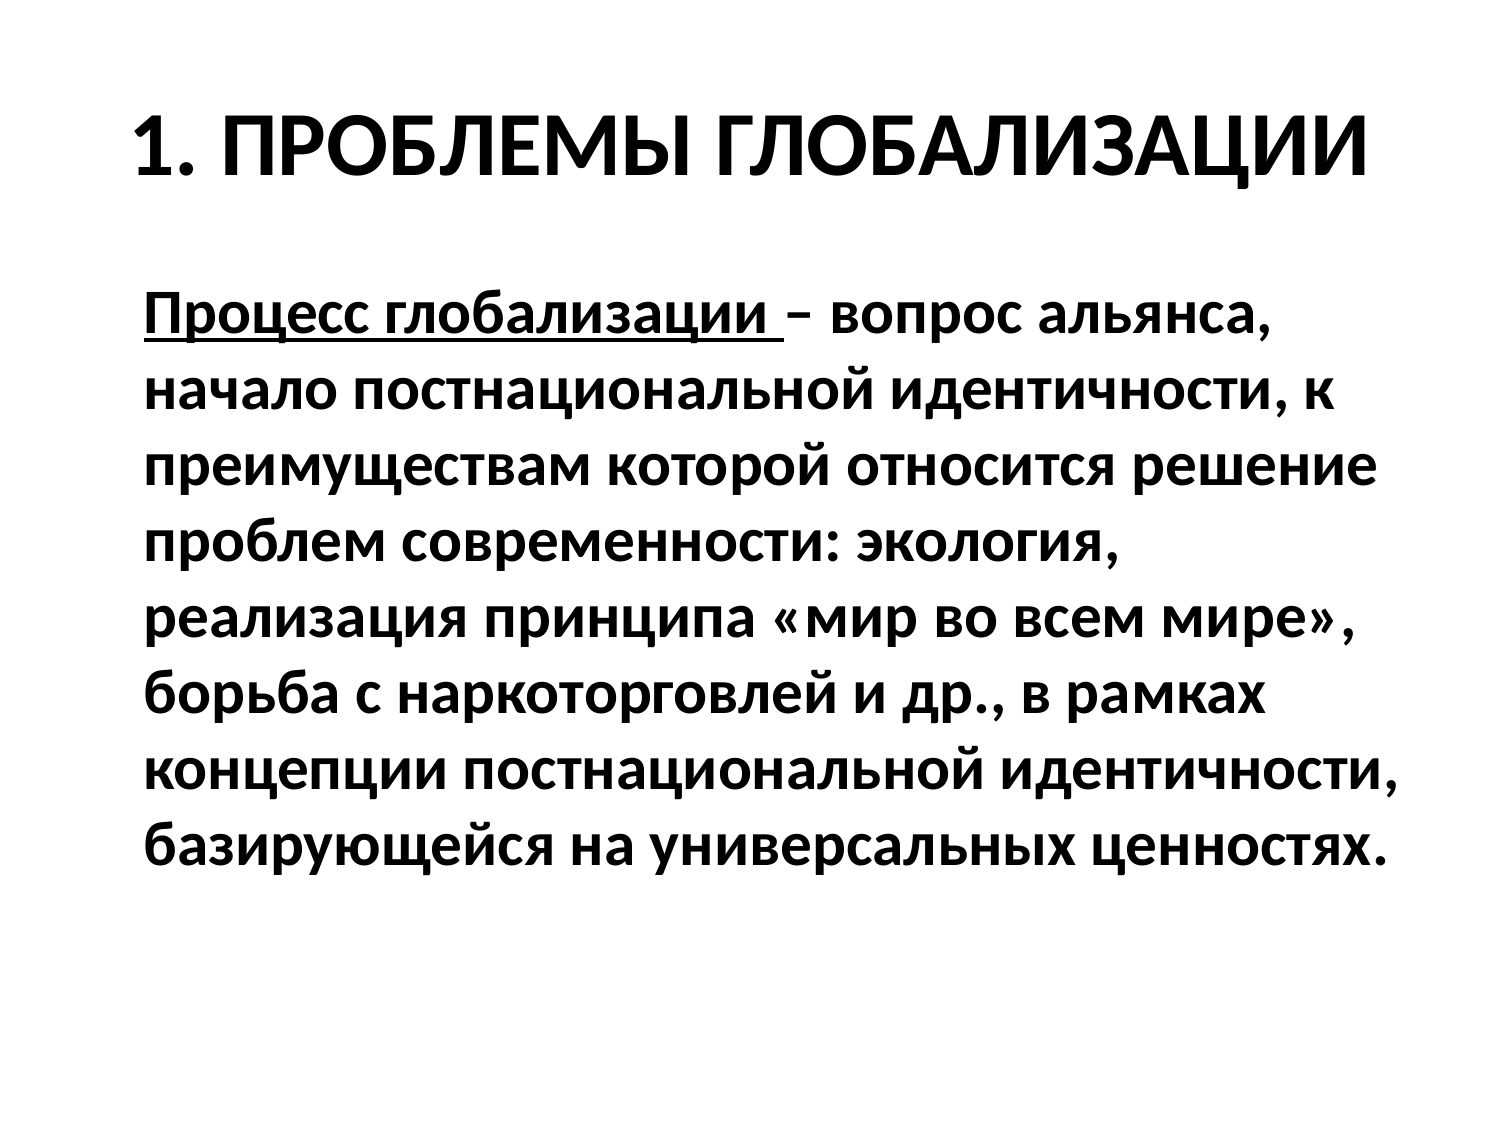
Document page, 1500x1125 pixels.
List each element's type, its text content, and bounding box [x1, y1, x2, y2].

title 1. ПРОБЛЕМЫ ГЛОБАЛИЗАЦИИ [75, 45, 1425, 233]
list Процесс глобализации – вопрос альянса, начало постнациональной идентичности, к преимуществам которой относится решение проблем современности: экология, реализация принципа «мир во всем мире», борьба с наркоторговлей и др., в рамках концепции постнациональной идентичности, базирующейся на универсальных ценностях. [75, 262, 1425, 1005]
